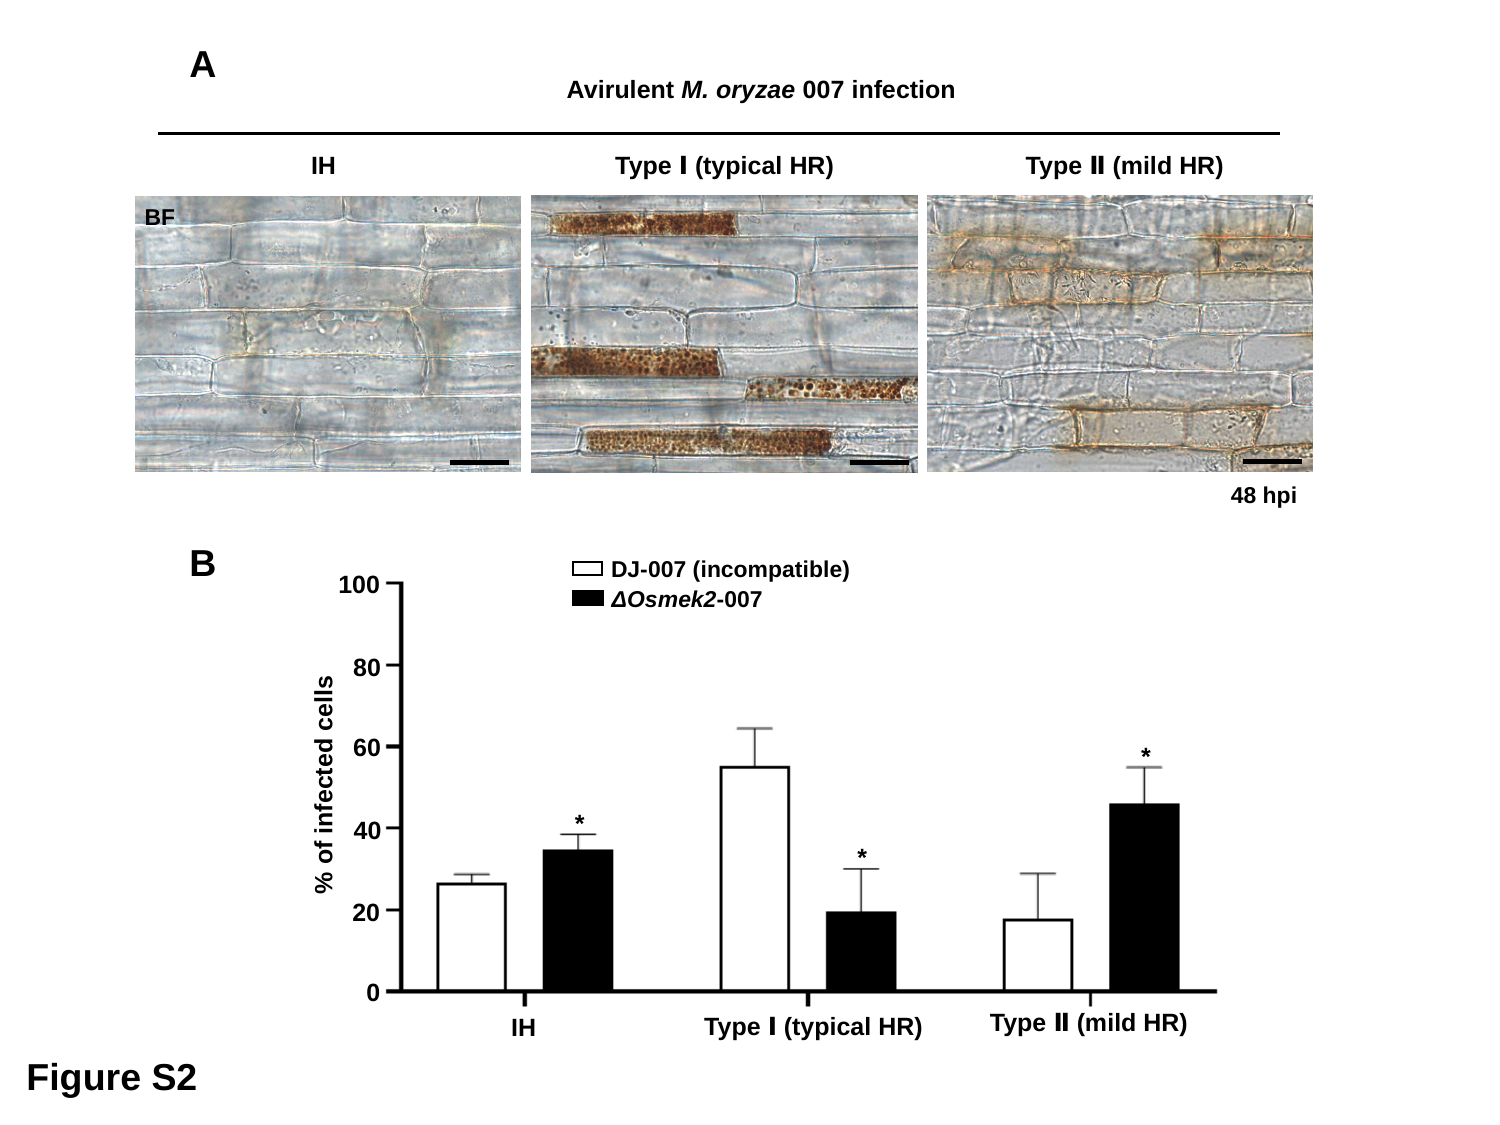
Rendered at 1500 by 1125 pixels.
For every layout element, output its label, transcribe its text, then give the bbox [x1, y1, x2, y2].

text_box BF [129, 195, 135, 238]
text_box Figure S2 [26, 1053, 380, 1099]
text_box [135, 40, 1313, 1042]
